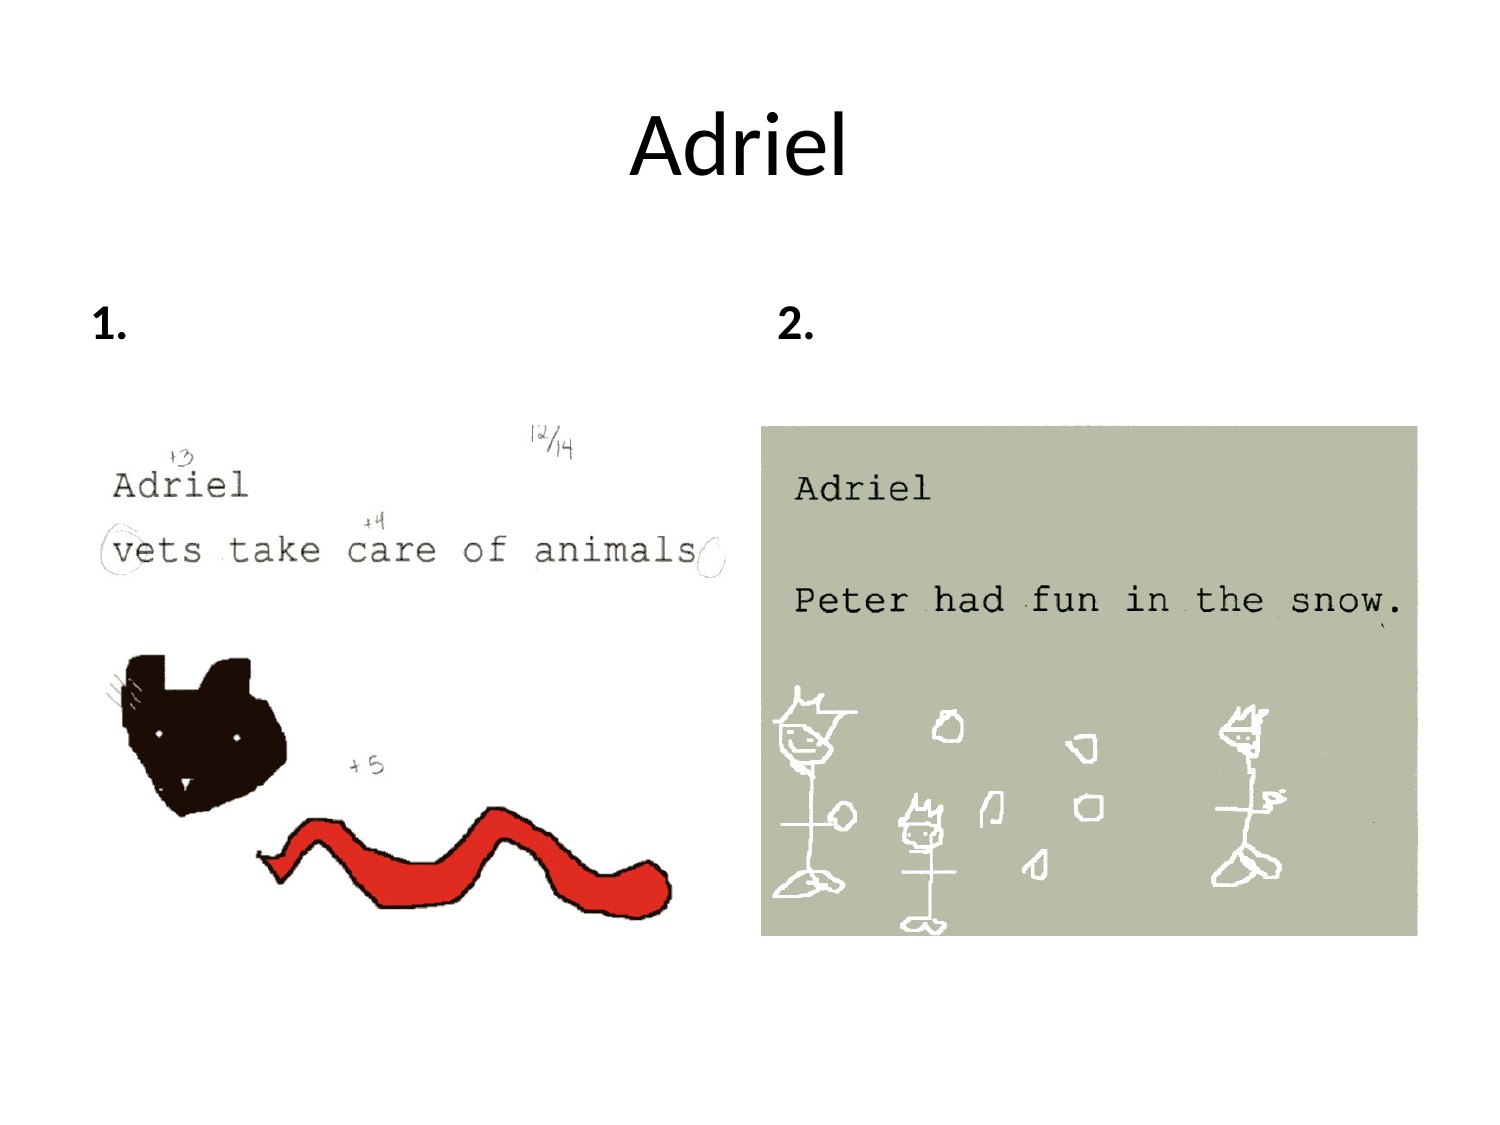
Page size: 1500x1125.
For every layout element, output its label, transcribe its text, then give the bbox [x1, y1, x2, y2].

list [74, 425, 738, 936]
title Adriel [75, 45, 1425, 233]
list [761, 425, 1426, 936]
list 1. [75, 251, 738, 357]
list 2. [761, 251, 1425, 357]
